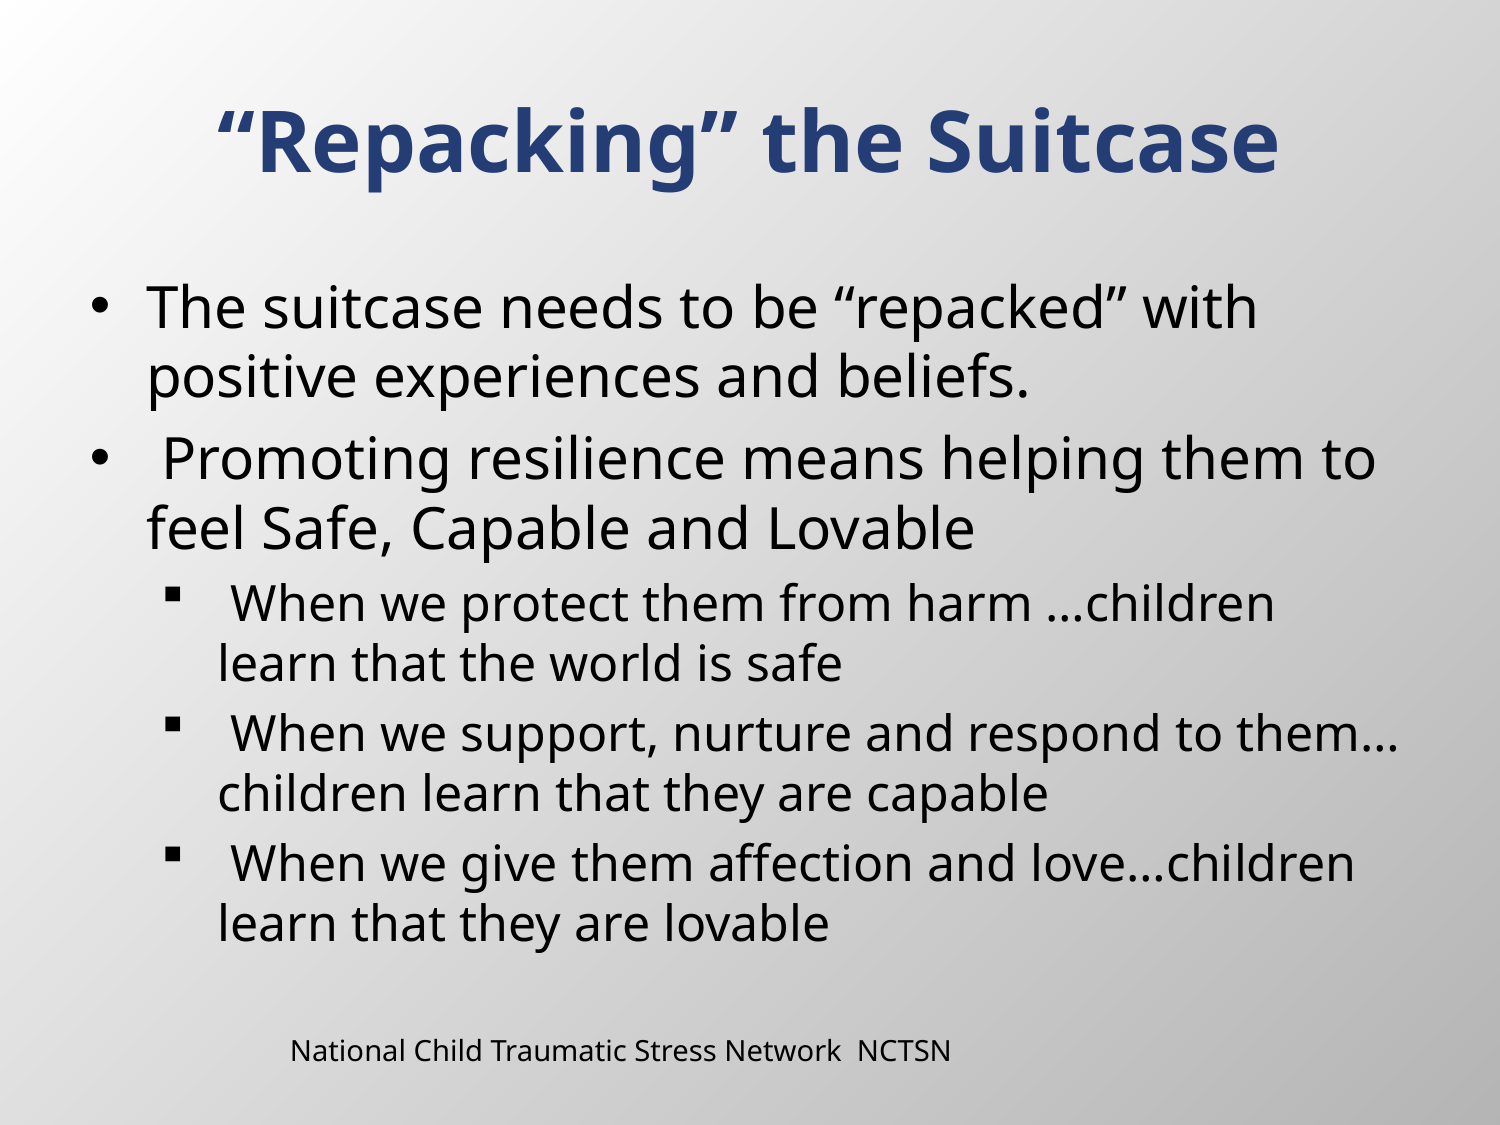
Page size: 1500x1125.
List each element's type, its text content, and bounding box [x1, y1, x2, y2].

text_box National Child Traumatic Stress Network NCTSN [274, 1024, 1100, 1075]
title “Repacking” the Suitcase [75, 45, 1425, 233]
list The suitcase needs to be “repacked” with positive experiences and beliefs. Promoting resilience means helping them to feel Safe, Capable and Lovable When we protect them from harm …children learn that the world is safe When we support, nurture and respond to them…children learn that they are capable When we give them affection and love…children learn that they are lovable [75, 262, 1425, 1035]
